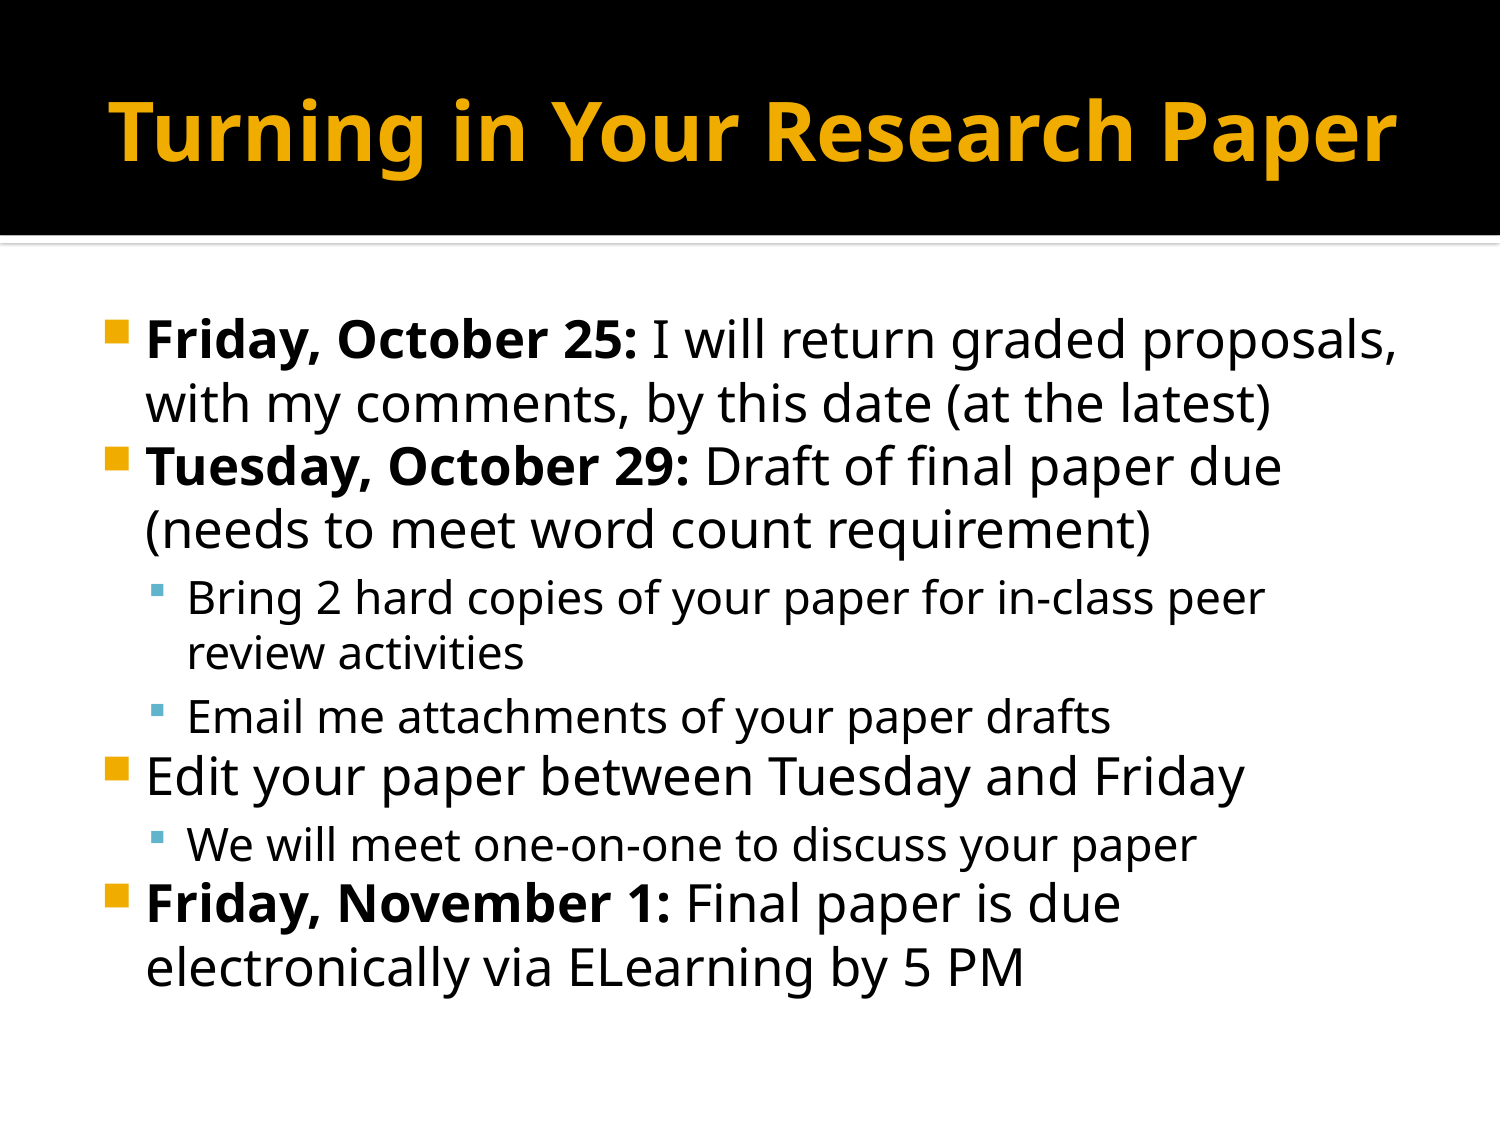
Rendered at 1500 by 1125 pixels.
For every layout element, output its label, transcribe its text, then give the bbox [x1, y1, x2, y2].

list Friday, October 25: I will return graded proposals, with my comments, by this date (at the latest) Tuesday, October 29: Draft of final paper due (needs to meet word count requirement) Bring 2 hard copies of your paper for in-class peer review activities Email me attachments of your paper drafts Edit your paper between Tuesday and Friday We will meet one-on-one to discuss your paper Friday, November 1: Final paper is due electronically via ELearning by 5 PM [75, 291, 1425, 1050]
title Turning in Your Research Paper [75, 25, 1425, 231]
